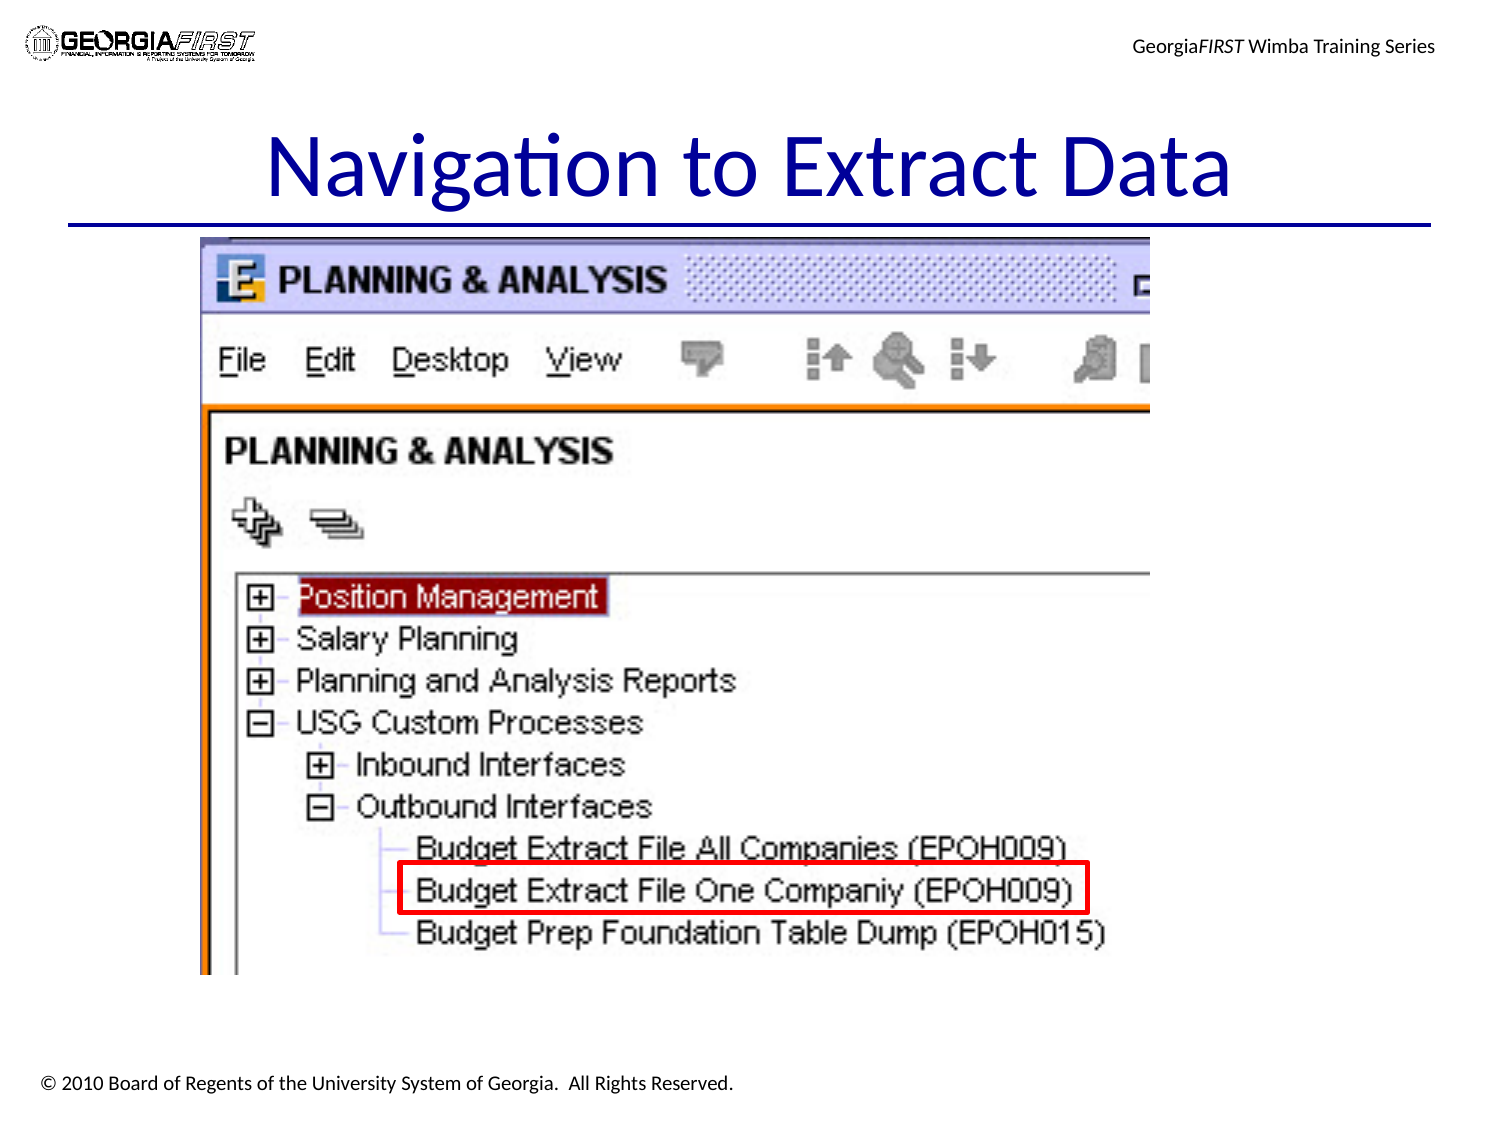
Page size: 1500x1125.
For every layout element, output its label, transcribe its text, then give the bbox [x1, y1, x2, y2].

picture [199, 237, 1151, 975]
picture [24, 24, 255, 63]
title Navigation to Extract Data [75, 87, 1425, 233]
